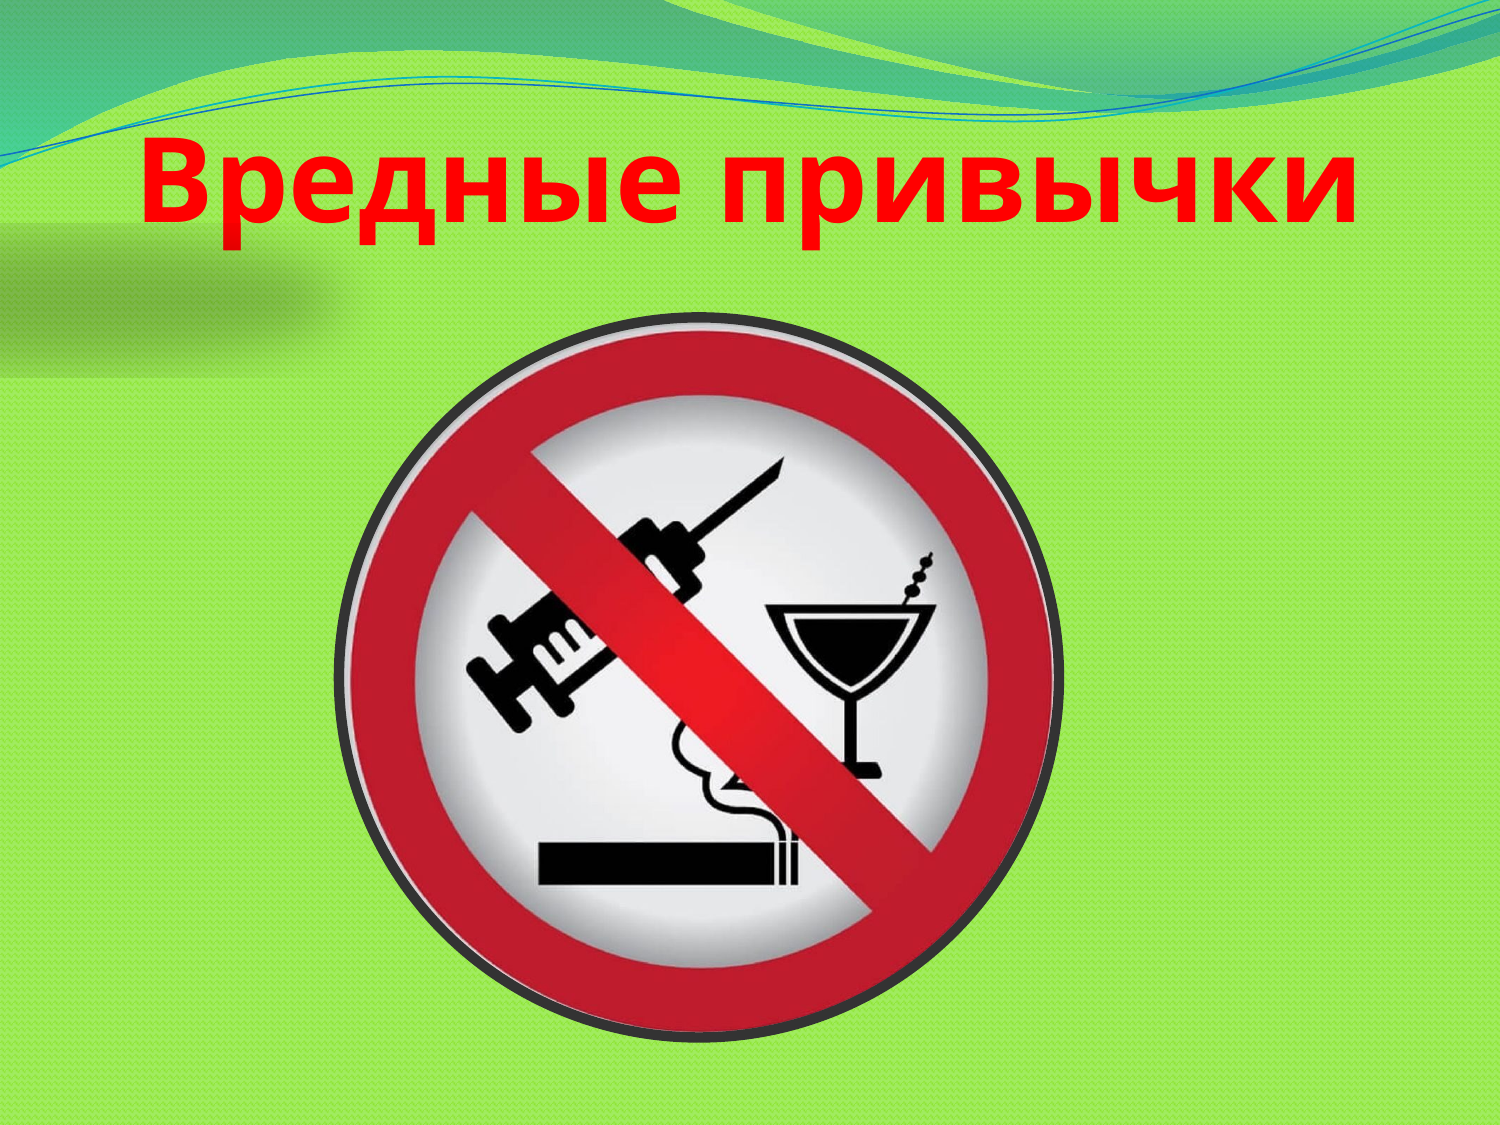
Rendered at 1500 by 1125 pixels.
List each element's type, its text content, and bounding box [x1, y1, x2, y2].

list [338, 317, 1060, 1038]
title Вредные привычки [75, 93, 1425, 247]
